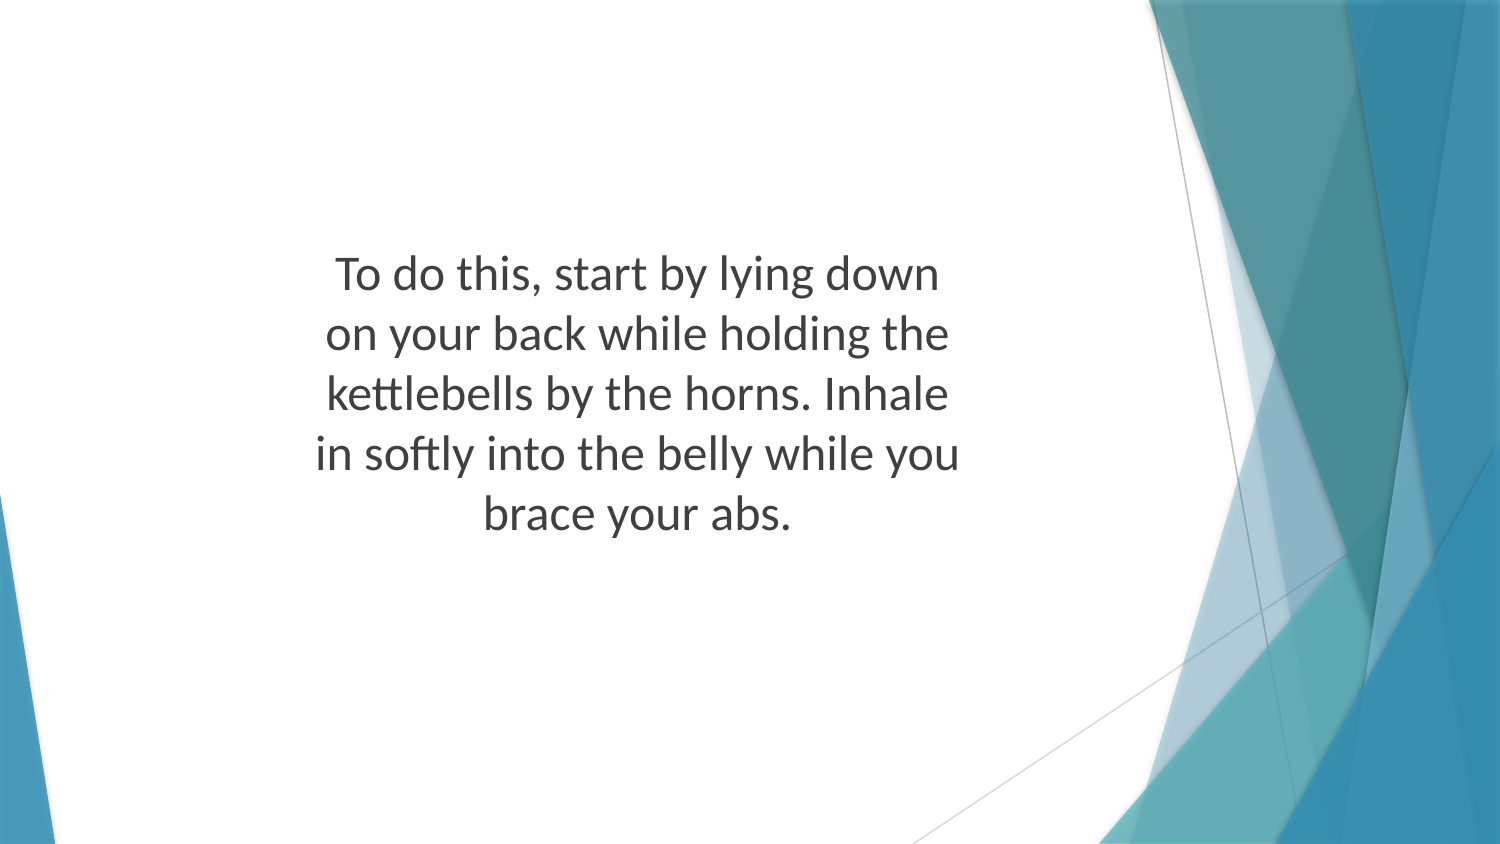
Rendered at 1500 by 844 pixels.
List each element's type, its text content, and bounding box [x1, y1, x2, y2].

list To do this, start by lying down on your back while holding the kettlebells by the horns. Inhale in softly into the belly while you brace your abs. [289, 232, 987, 659]
